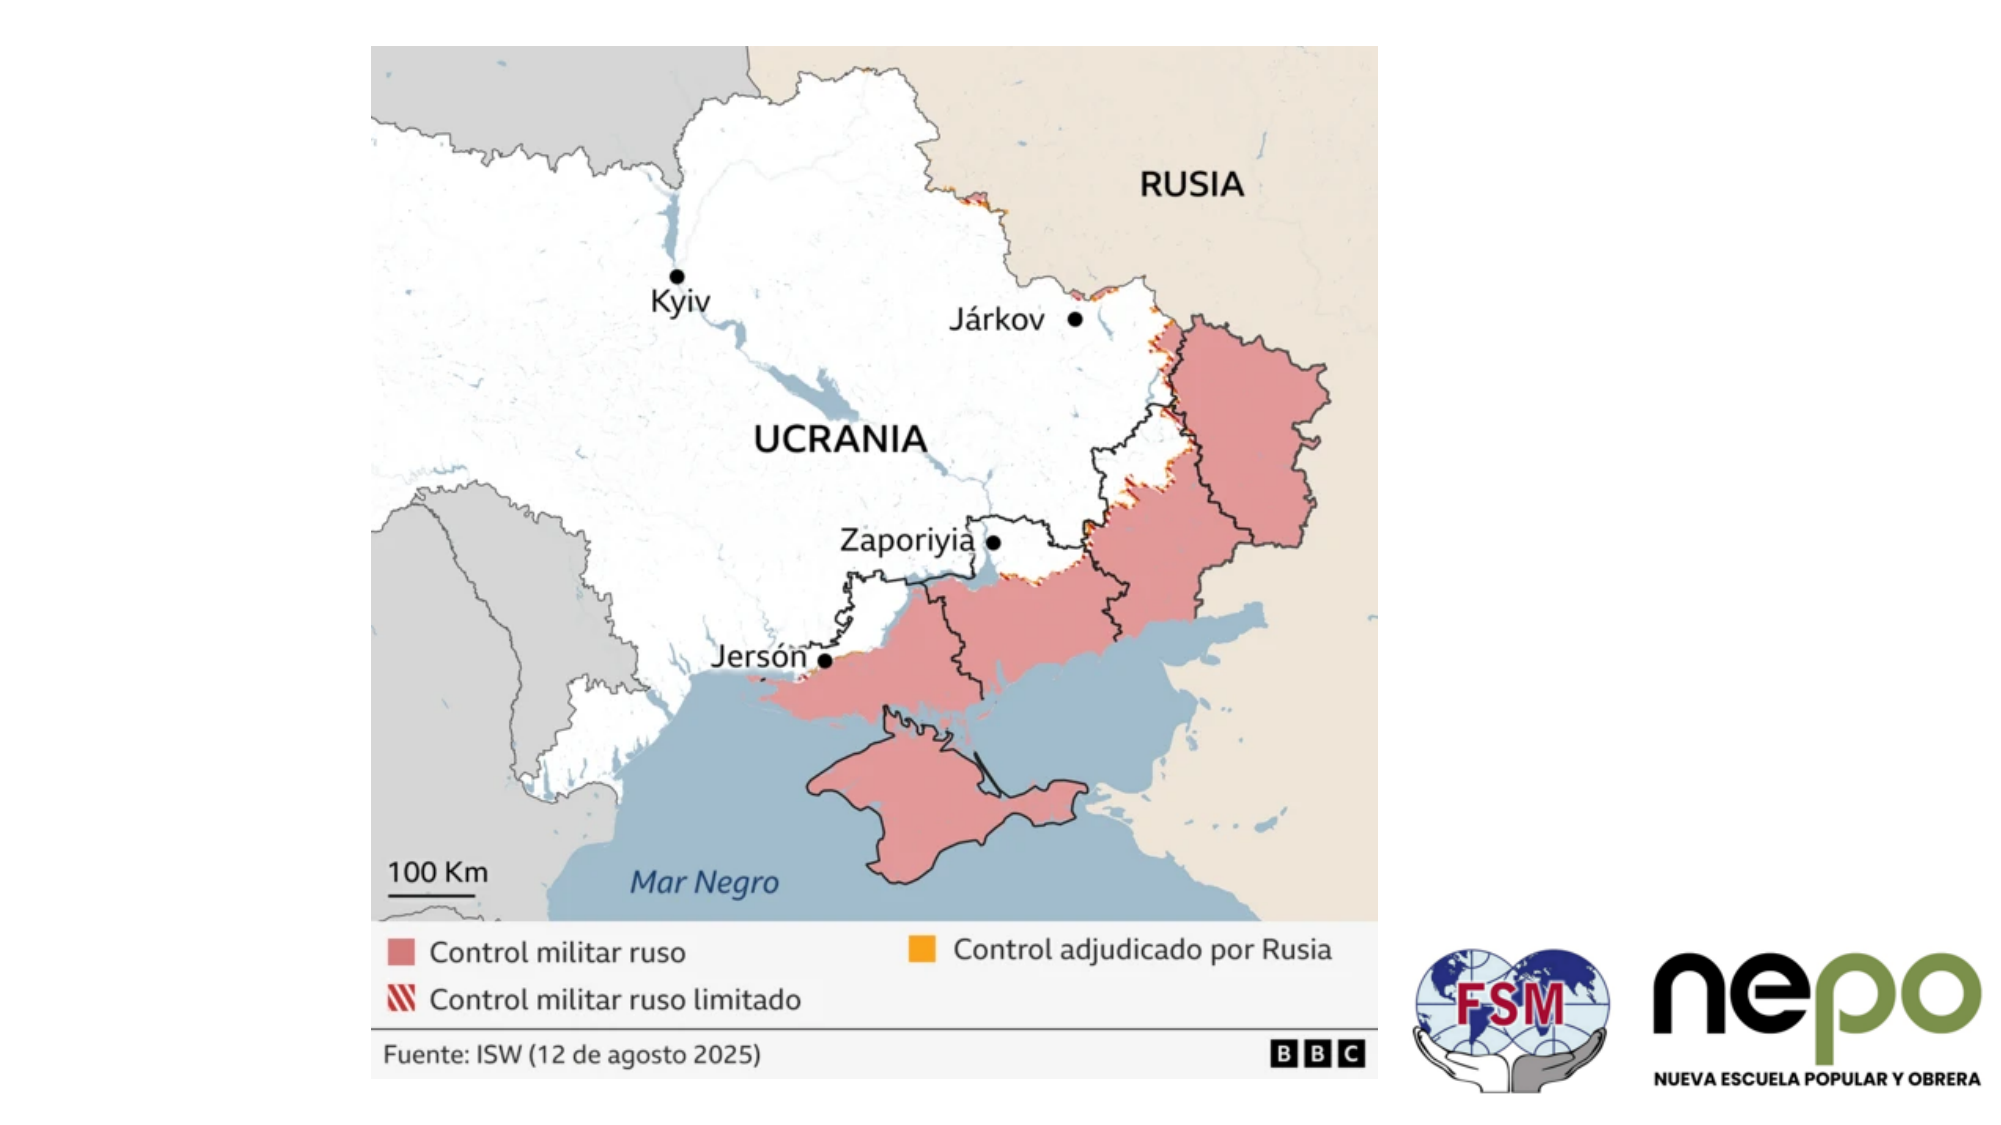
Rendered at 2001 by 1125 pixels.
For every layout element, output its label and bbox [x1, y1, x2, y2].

picture [1399, 930, 2000, 1104]
list [370, 46, 1379, 1079]
